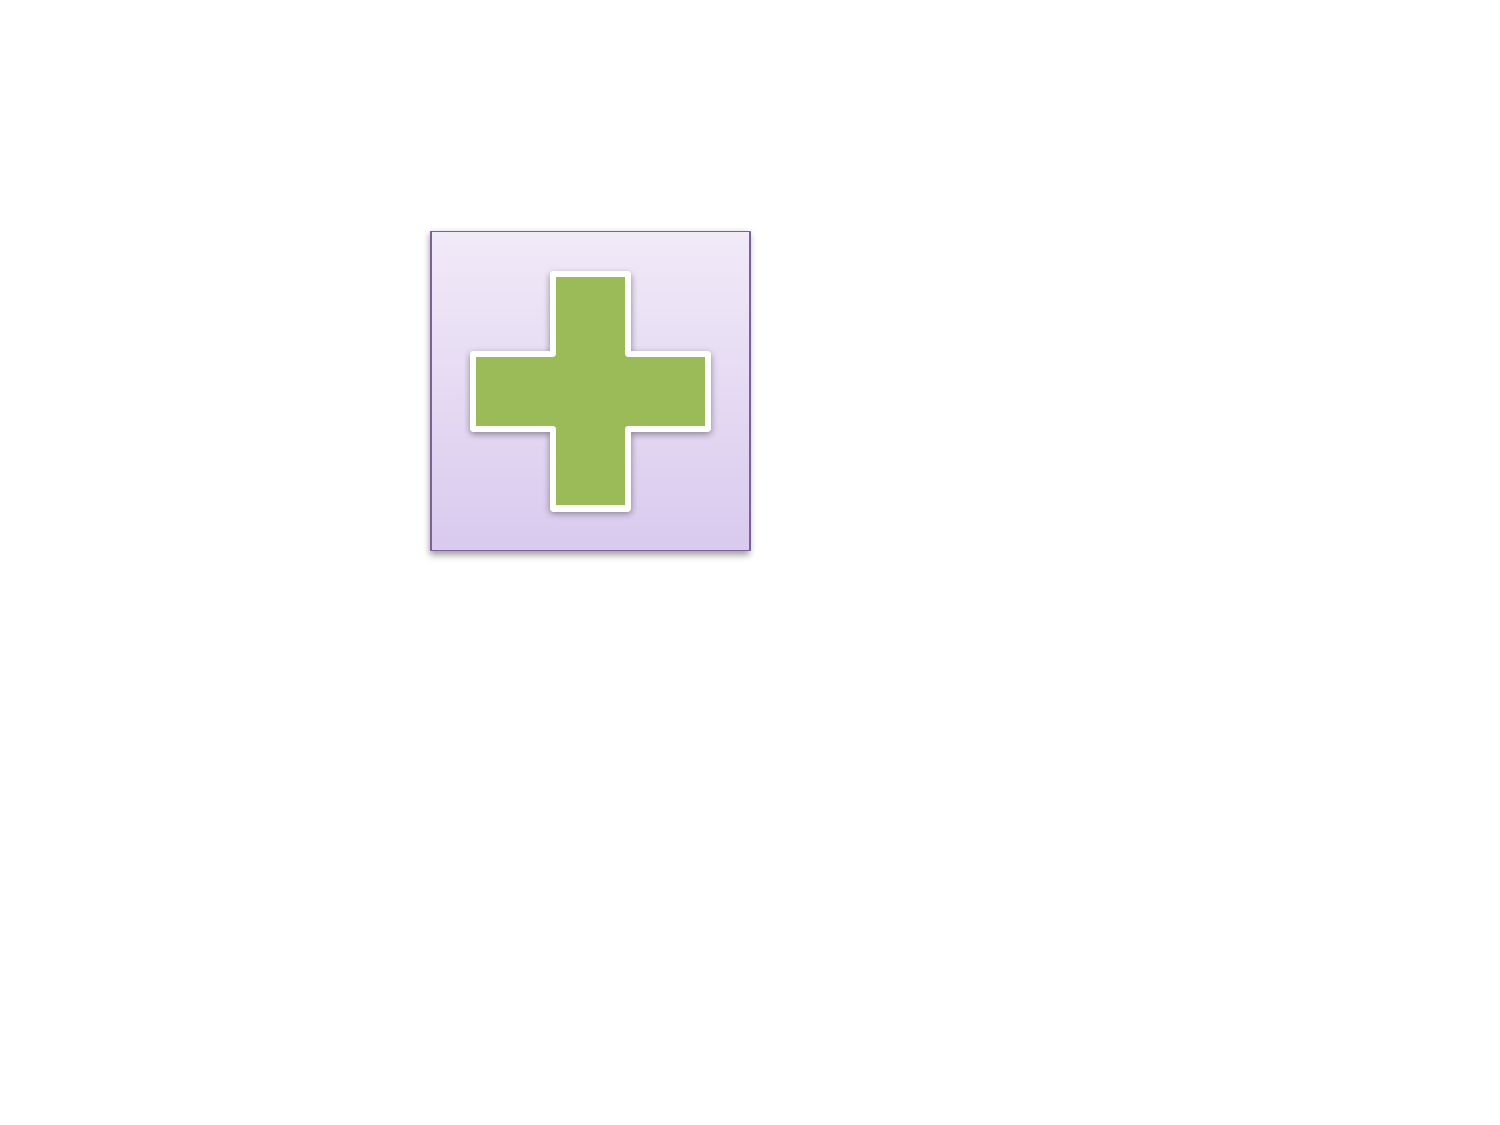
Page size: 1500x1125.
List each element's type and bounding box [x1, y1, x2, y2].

text_box [430, 231, 751, 551]
text_box [470, 271, 711, 512]
